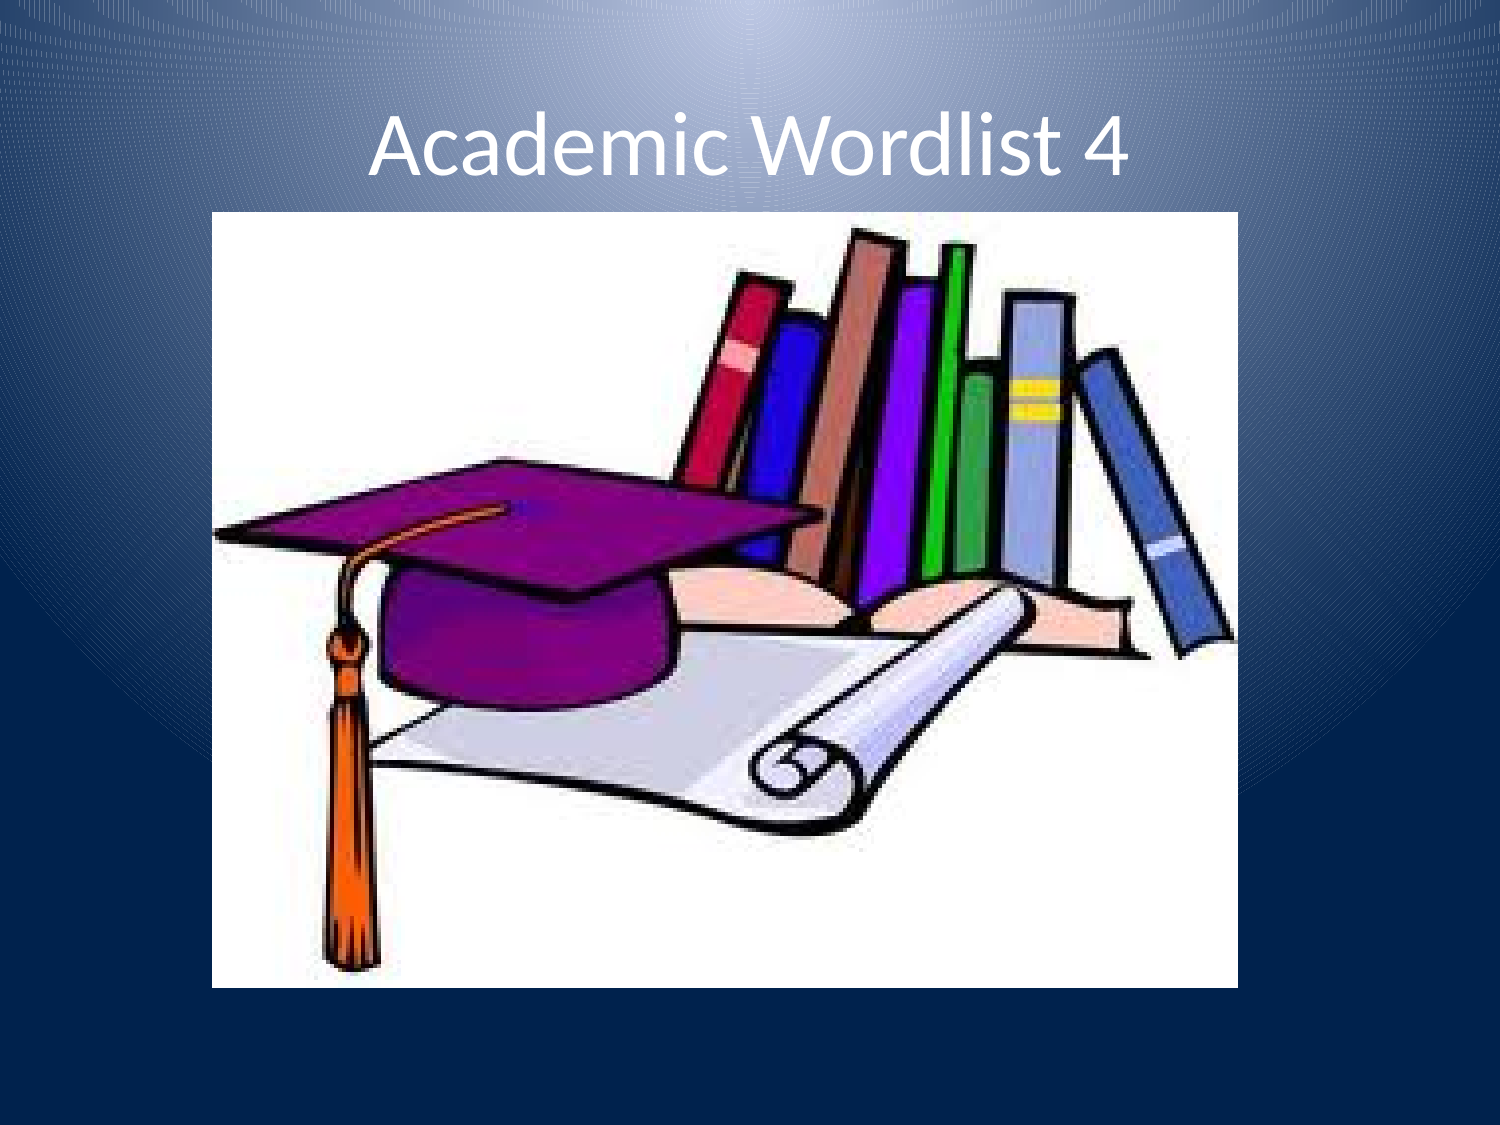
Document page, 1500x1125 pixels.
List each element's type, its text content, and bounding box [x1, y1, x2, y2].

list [212, 212, 1238, 988]
title Academic Wordlist 4 [75, 45, 1425, 233]
